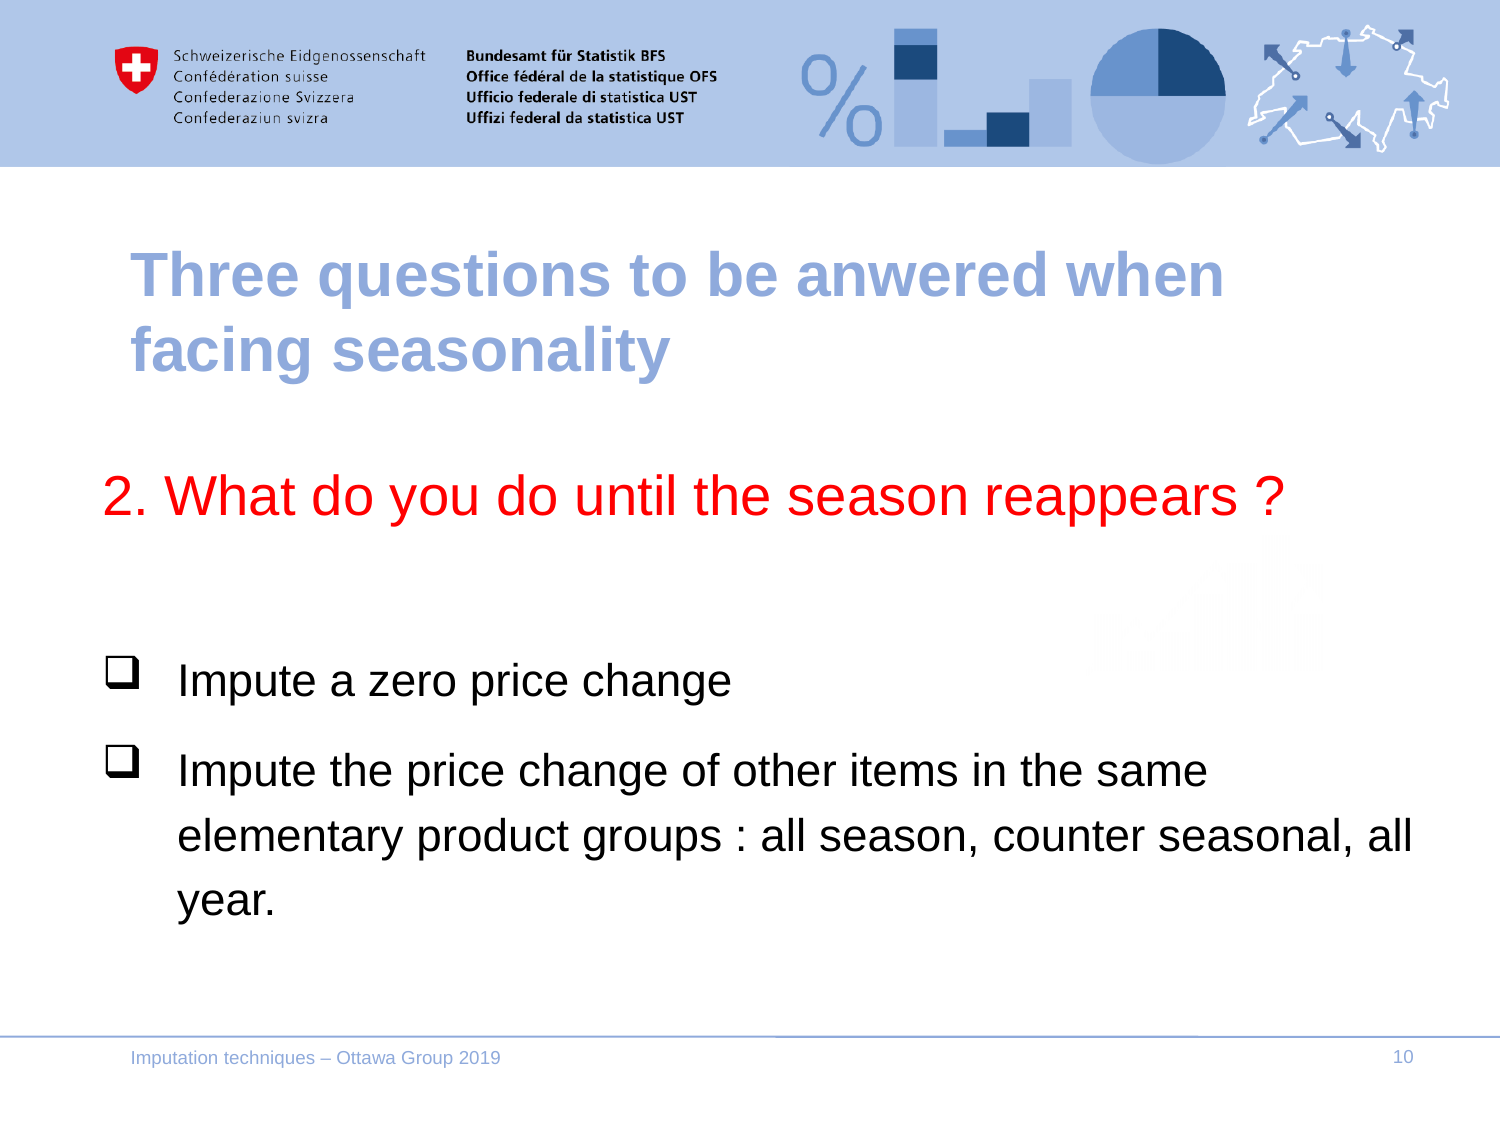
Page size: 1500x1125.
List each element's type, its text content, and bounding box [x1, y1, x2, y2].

picture [0, 0, 1500, 167]
list 2. What do you do until the season reappears ? Impute a zero price change Impute the price change of other items in the same elementary product groups : all season, counter seasonal, all year. [101, 462, 1443, 930]
title Three questions to be anwered when facing seasonality [130, 233, 1414, 386]
